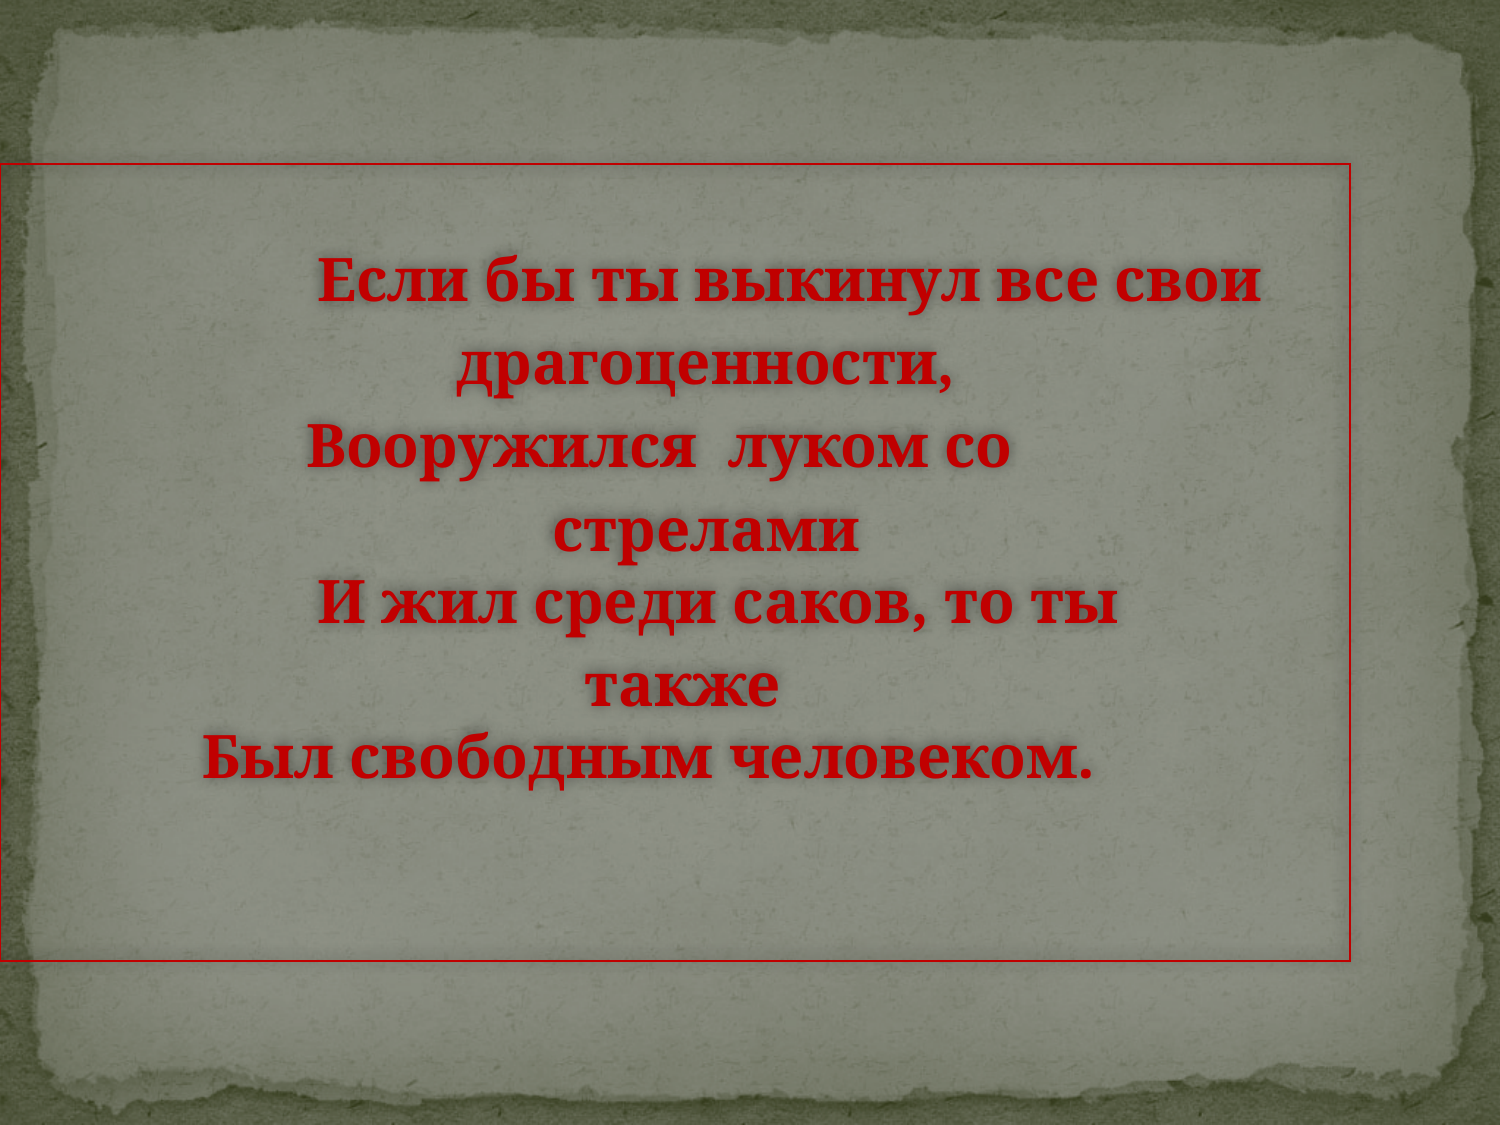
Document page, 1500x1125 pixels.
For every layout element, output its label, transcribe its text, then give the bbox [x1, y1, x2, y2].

list Если бы ты выкинул все свои драгоценности, Вооружился луком со стрелами И жил среди саков, то ты также Был свободным человеком. [0, 163, 1351, 962]
